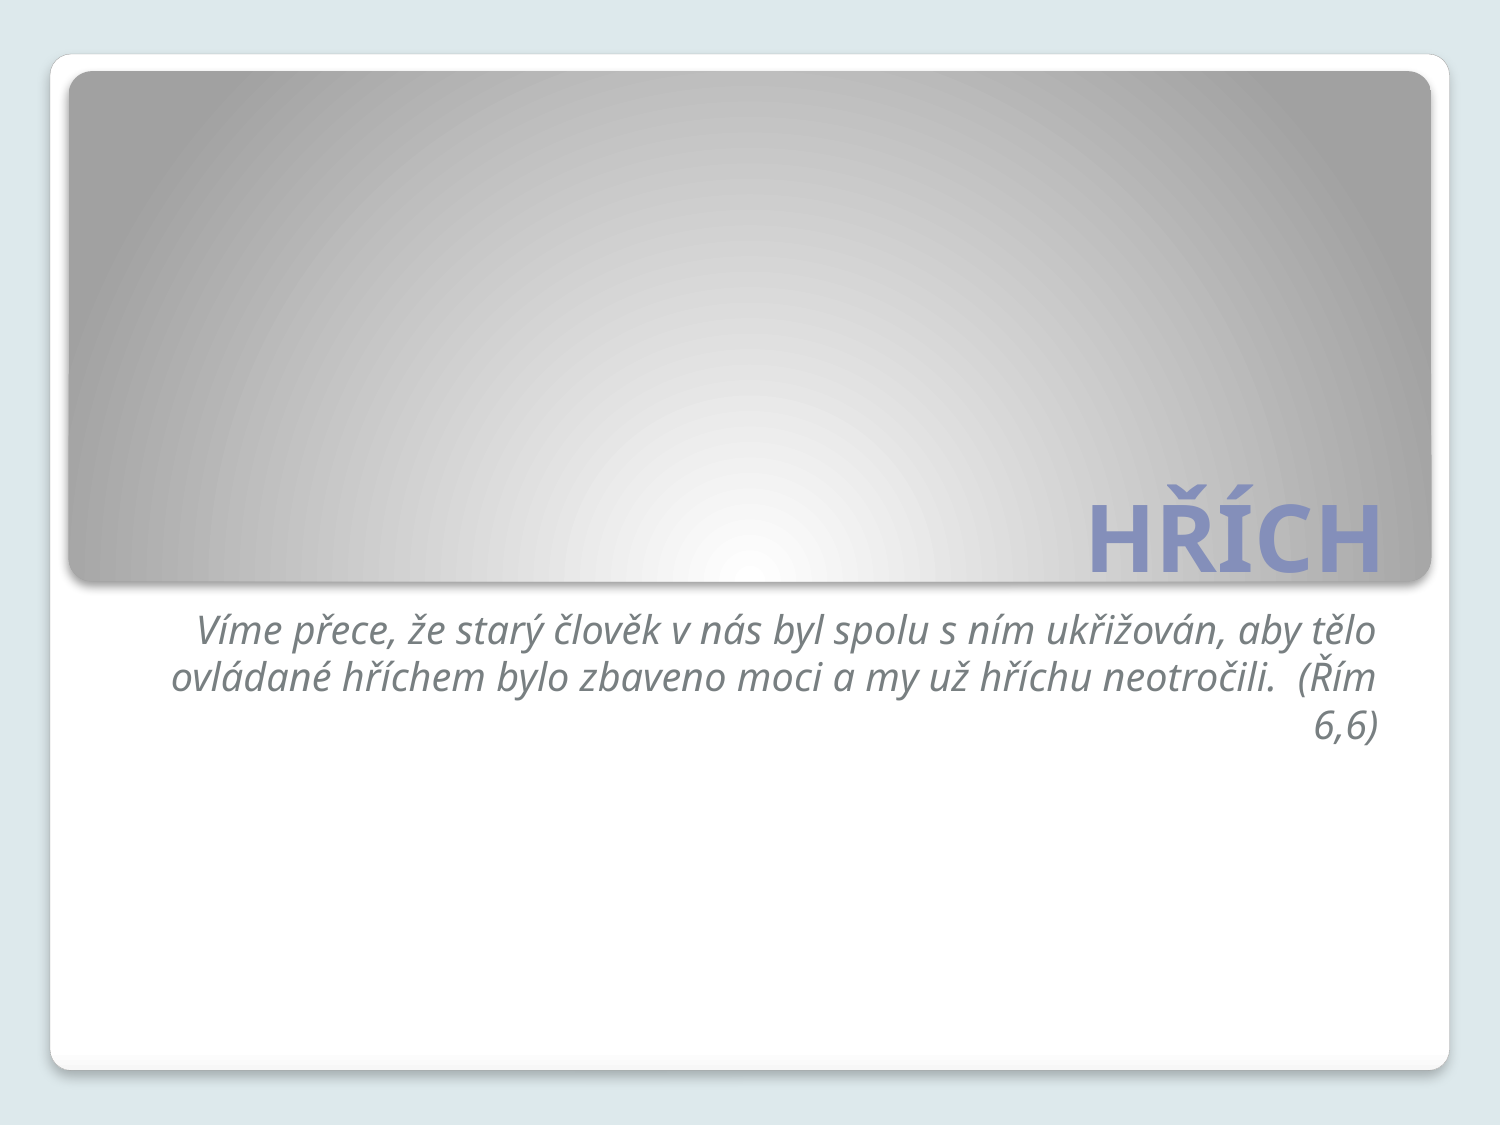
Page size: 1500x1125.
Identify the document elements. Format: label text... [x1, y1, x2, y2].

subtitle Víme přece, že starý člověk v nás byl spolu s ním ukřižován, aby tělo ovládané hříchem bylo zbaveno moci a my už hříchu neotročili. (Řím 6,6) [118, 604, 1394, 755]
title HŘÍCH [118, 298, 1394, 599]
